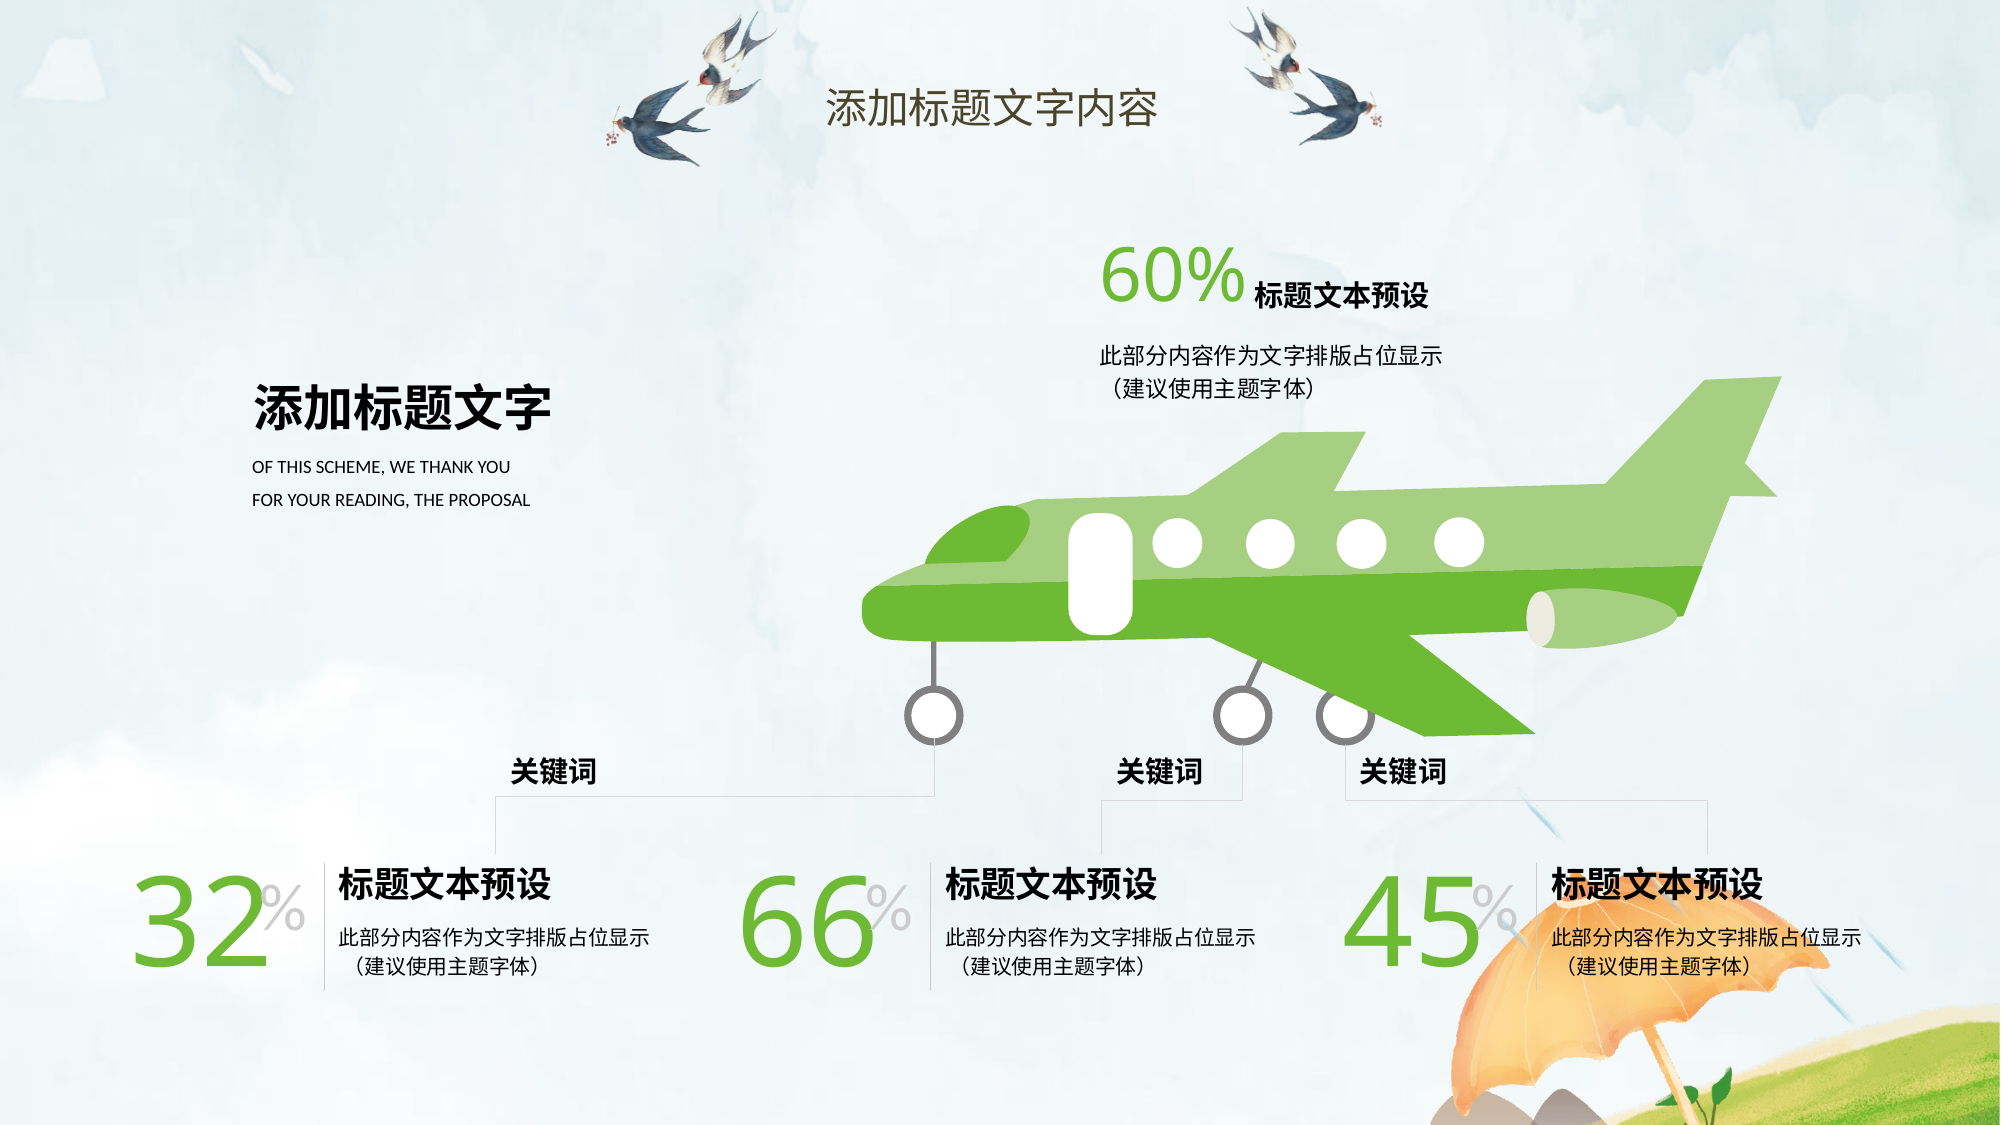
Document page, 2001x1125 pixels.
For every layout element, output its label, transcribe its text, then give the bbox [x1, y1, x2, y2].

text_box 添加标题文字内容 [783, 49, 1202, 140]
picture [1213, 0, 1409, 163]
picture [1430, 787, 2000, 1125]
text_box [237, 369, 571, 520]
picture [576, 3, 796, 186]
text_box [130, 226, 1879, 1004]
